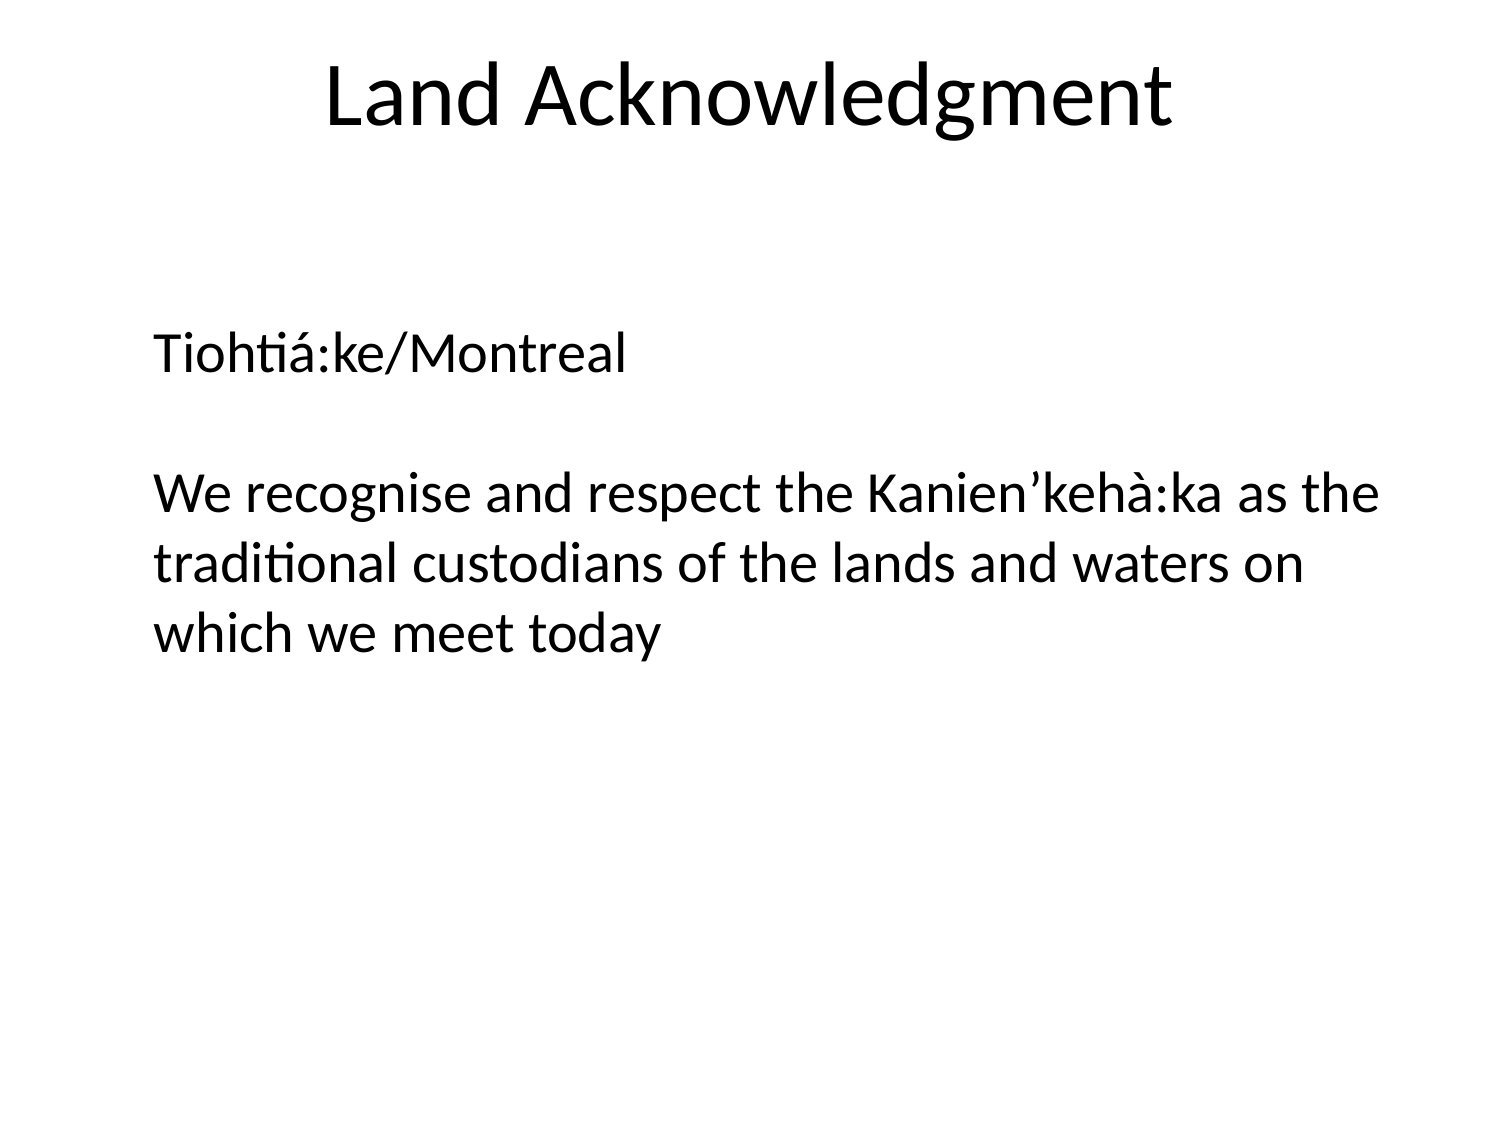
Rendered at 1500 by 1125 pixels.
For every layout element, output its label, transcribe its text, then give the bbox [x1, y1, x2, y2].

text_box Tiohtiá:ke/Montreal We recognise and respect the Kanien’kehà:ka as the traditional custodians of the lands and waters on which we meet today [138, 306, 1408, 671]
title Land Acknowledgment [75, 0, 1425, 183]
